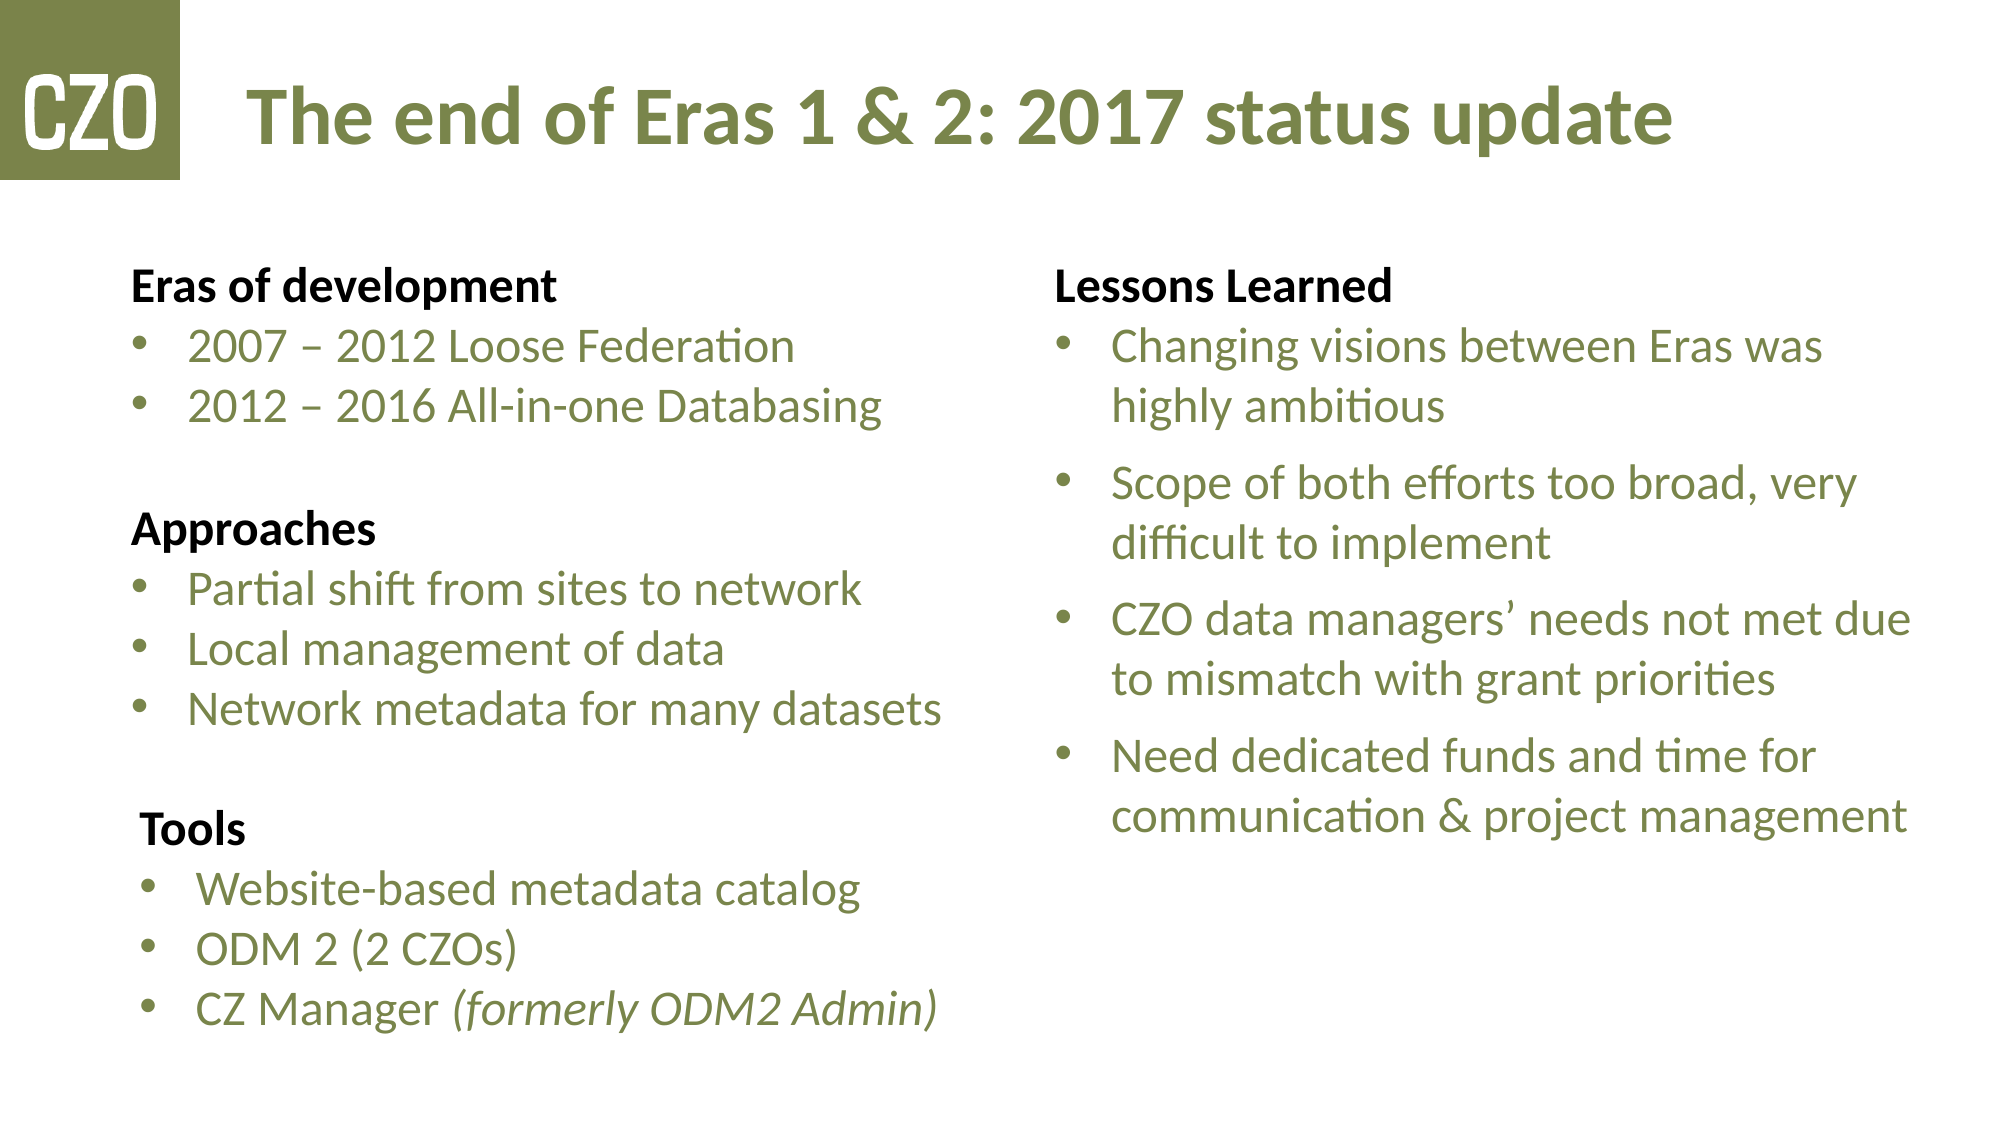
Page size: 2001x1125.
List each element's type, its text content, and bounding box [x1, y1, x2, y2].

text_box Lessons Learned Changing visions between Eras was highly ambitious Scope of both efforts too broad, very difficult to implement CZO data managers’ needs not met due to mismatch with grant priorities Need dedicated funds and time for communication & project management [1039, 245, 1946, 850]
text_box Approaches Partial shift from sites to network Local management of data Network metadata for many datasets [116, 487, 1019, 803]
text_box The end of Eras 1 & 2: 2017 status update [232, 53, 1691, 169]
picture [0, 0, 180, 180]
text_box Tools Website-based metadata catalog ODM 2 (2 CZOs) CZ Manager (formerly ODM2 Admin) [124, 788, 1040, 1043]
text_box Eras of development 2007 – 2012 Loose Federation 2012 – 2016 All-in-one Databasing [116, 245, 1039, 440]
